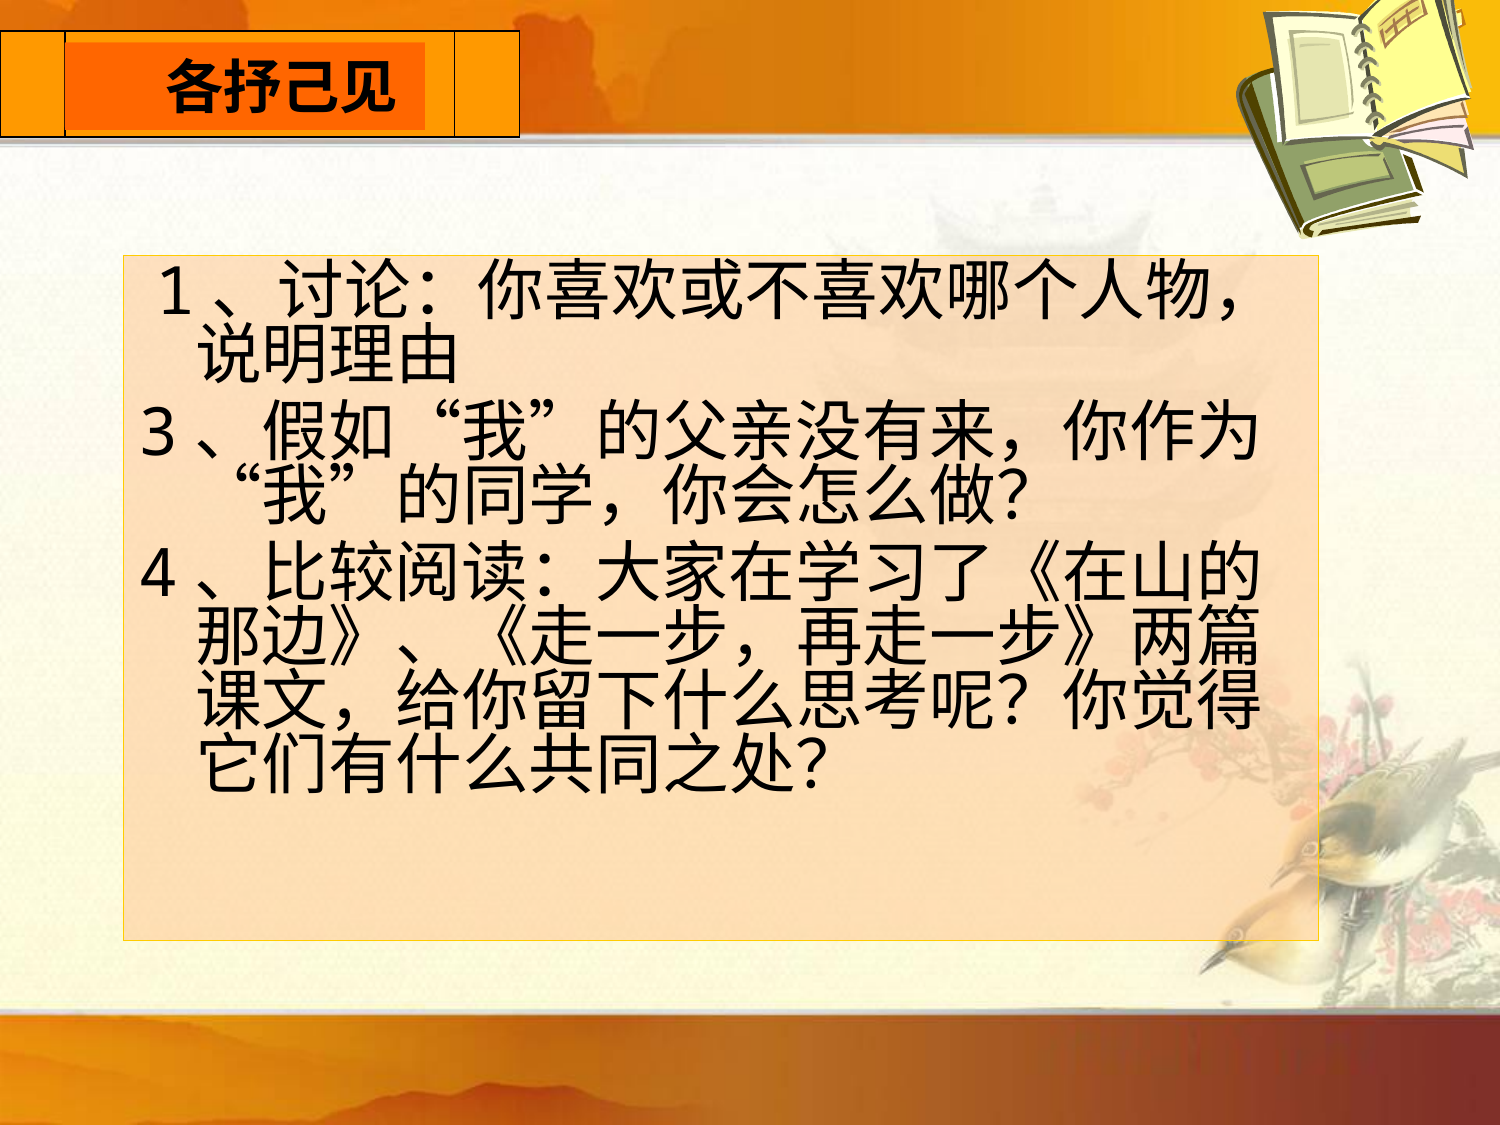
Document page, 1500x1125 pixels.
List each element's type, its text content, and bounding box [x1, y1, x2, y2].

picture [0, 0, 1500, 1125]
list 1、讨论：你喜欢或不喜欢哪个人物，说明理由 3、假如“我”的父亲没有来，你作为“我”的同学，你会怎么做？ 4、比较阅读：大家在学习了《在山的那边》、《走一步，再走一步》两篇课文，给你留下什么思考呢？你觉得它们有什么共同之处？ [123, 255, 1319, 941]
text_box 预习检查 [0, 31, 520, 138]
text_box 各抒己见 [64, 42, 425, 128]
